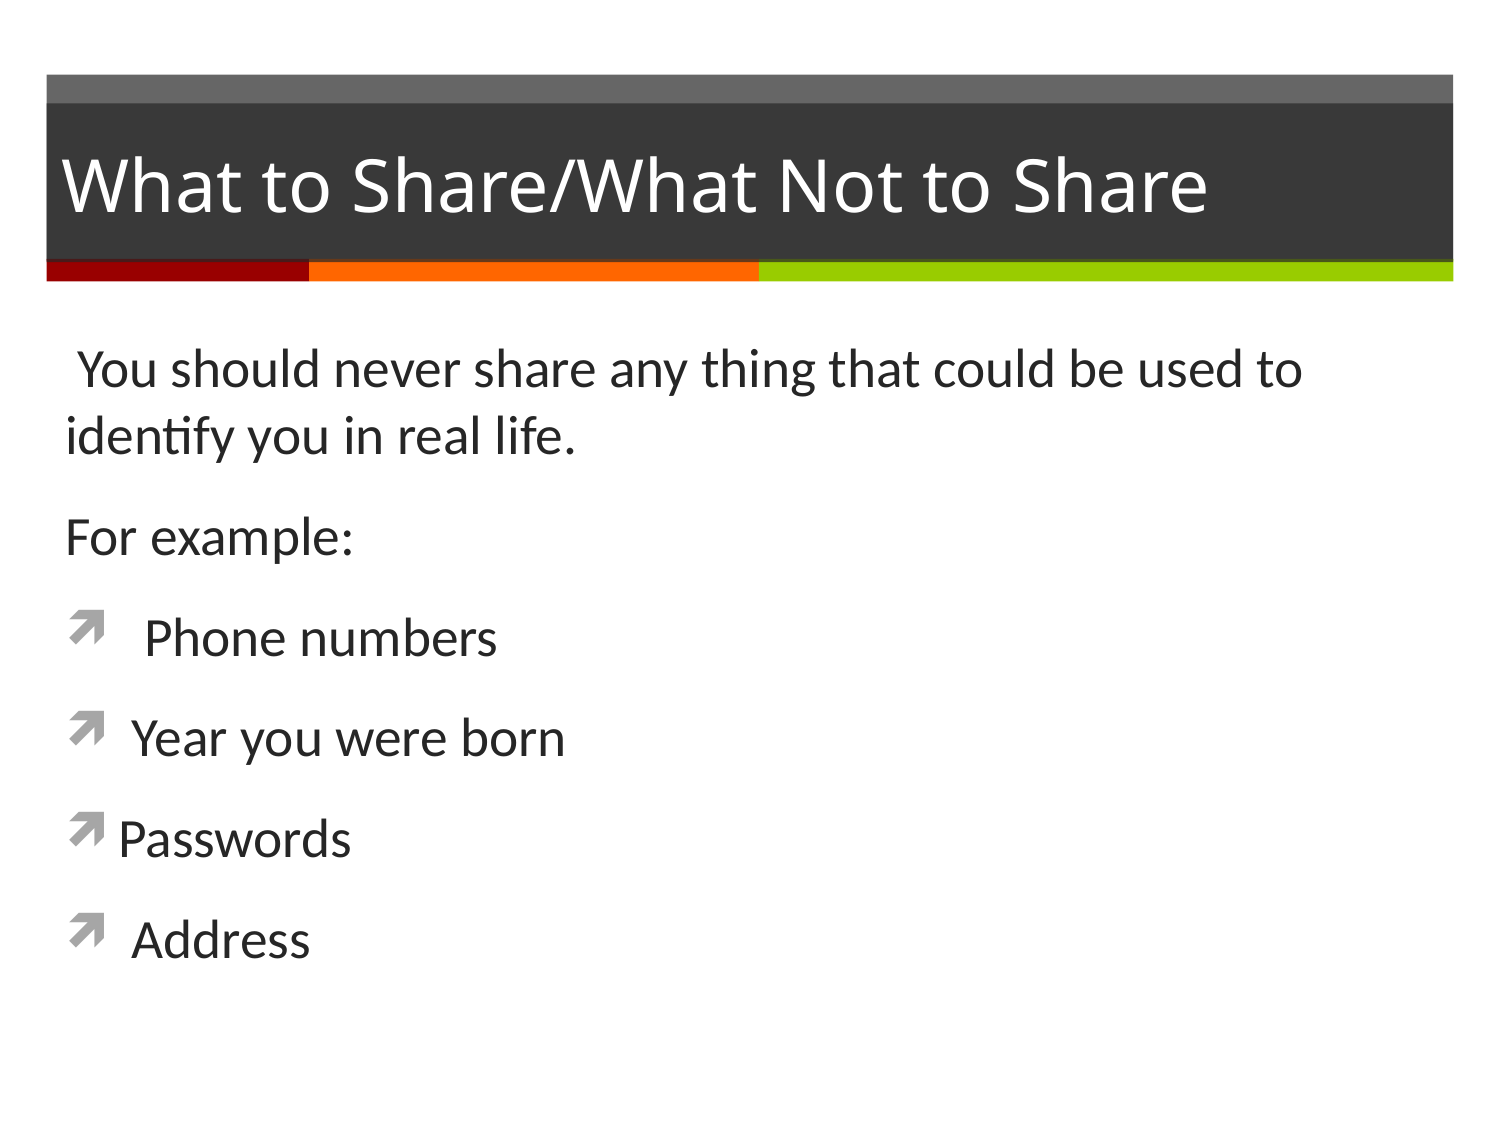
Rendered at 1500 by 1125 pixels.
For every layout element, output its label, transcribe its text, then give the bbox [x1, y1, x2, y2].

list You should never share any thing that could be used to identify you in real life. For example: Phone numbers Year you were born Passwords Address [50, 324, 1438, 980]
title What to Share/What Not to Share [46, 103, 1454, 263]
